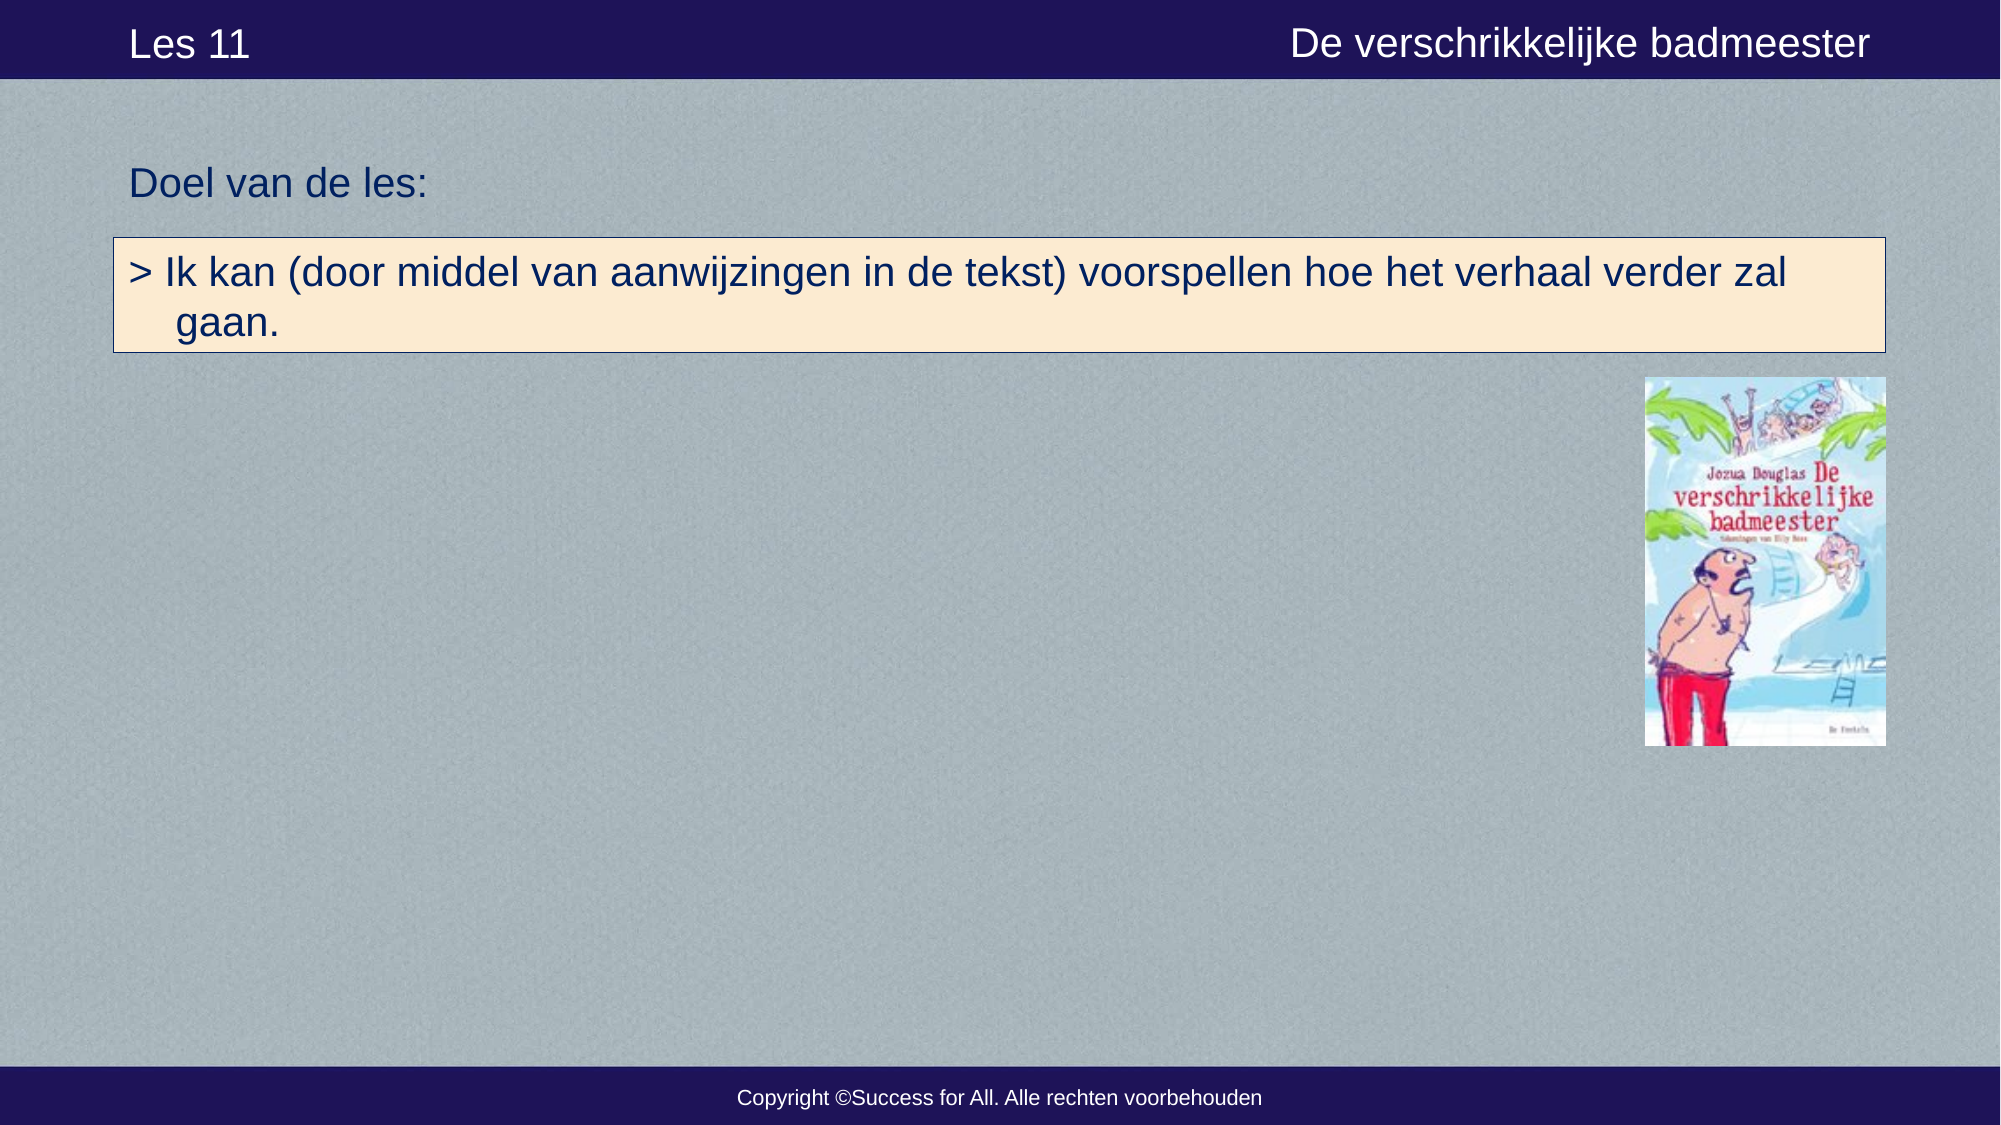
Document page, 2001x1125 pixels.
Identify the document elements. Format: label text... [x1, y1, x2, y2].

text_box De verschrikkelijke badmeester [999, 8, 1886, 73]
text_box Les 11 [114, 9, 354, 75]
text_box > Ik kan (door middel van aanwijzingen in de tekst) voorspellen hoe het verhaal verder zal gaan. [113, 237, 1886, 353]
text_box Doel van de les: [113, 148, 1635, 214]
picture [0, 0, 2001, 1125]
text_box Copyright ©Success for All. Alle rechten voorbehouden [0, 1076, 2000, 1125]
